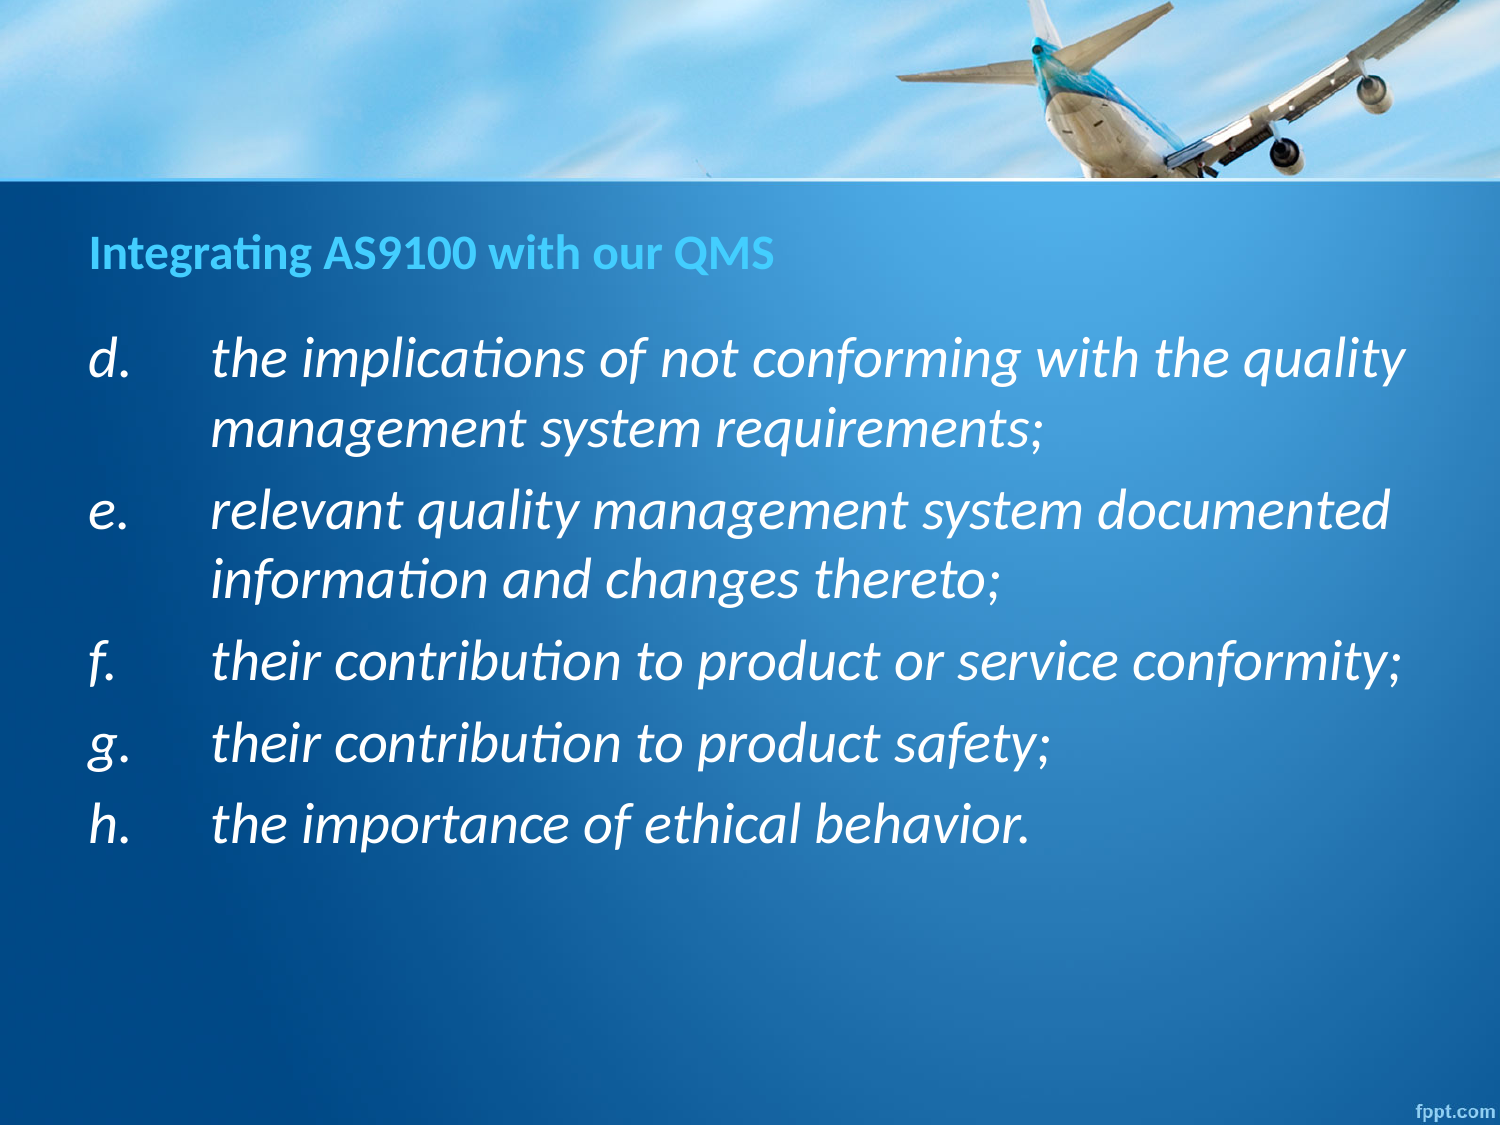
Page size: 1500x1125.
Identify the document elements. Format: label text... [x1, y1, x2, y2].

picture [0, 0, 1500, 1125]
title Integrating AS9100 with our QMS [73, 211, 1424, 287]
list the implications of not conforming with the quality management system requirements; relevant quality management system documented information and changes thereto; their contribution to product or service conformity; their contribution to product safety; the importance of ethical behavior. [73, 311, 1424, 989]
